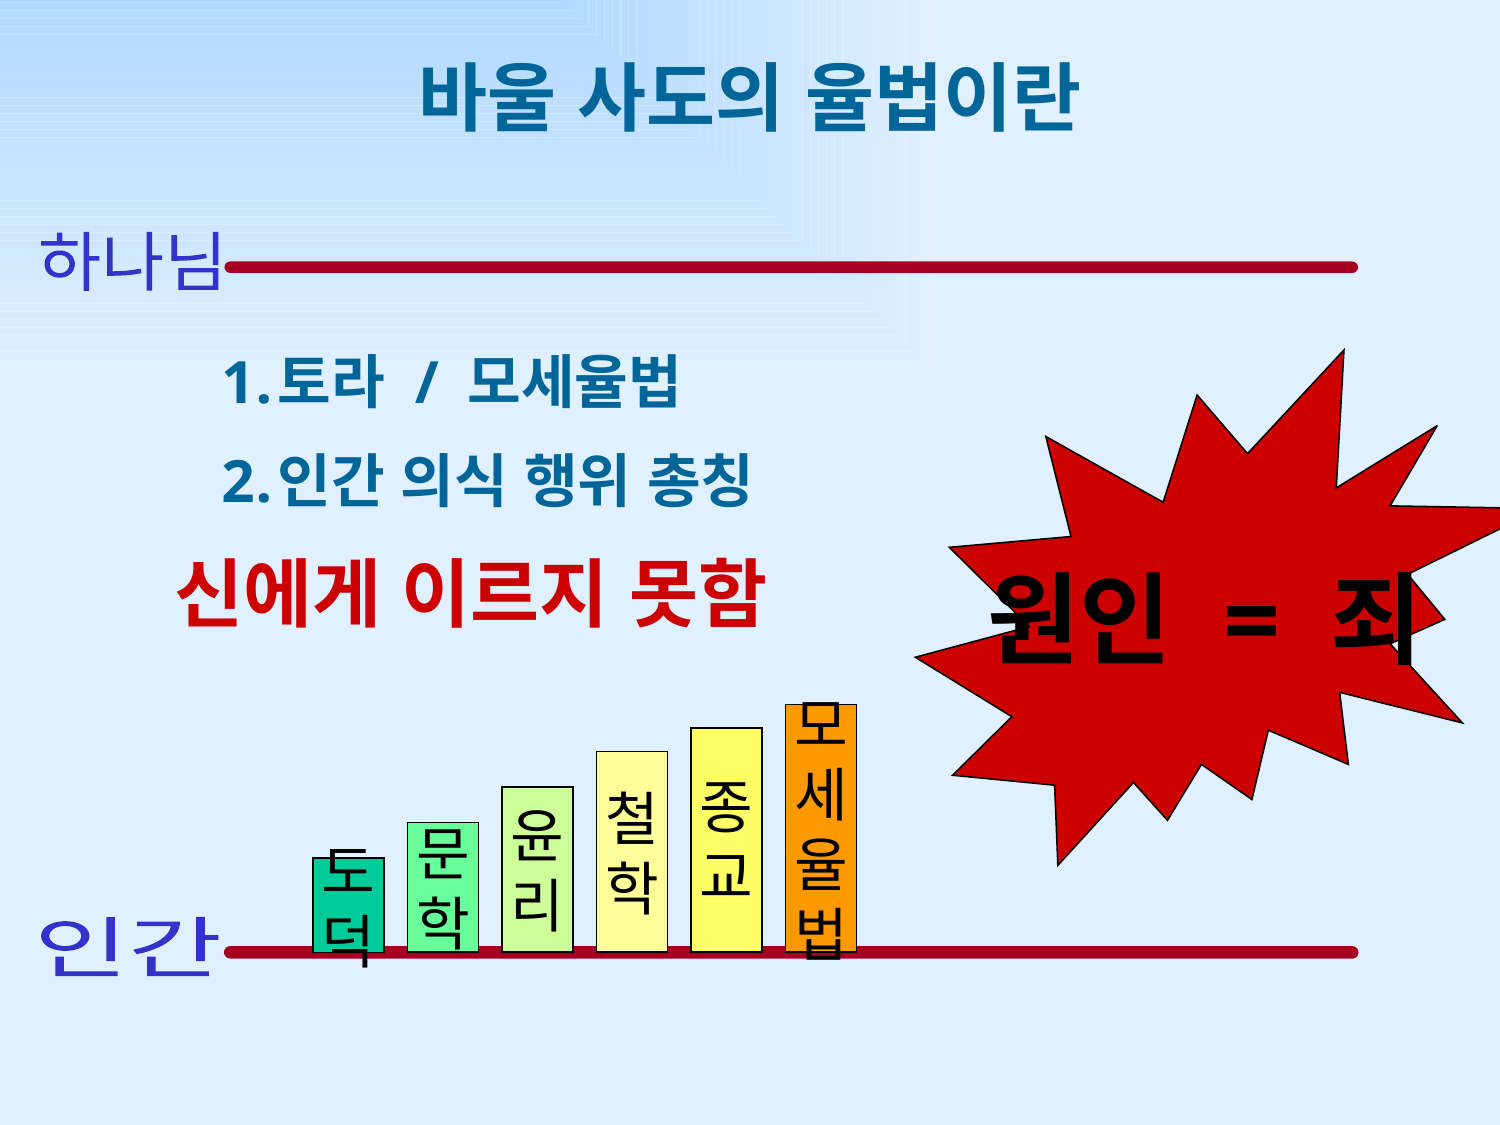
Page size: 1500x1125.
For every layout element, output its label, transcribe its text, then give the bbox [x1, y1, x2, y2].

text_box 원인 = 죄 [915, 350, 1500, 866]
text_box 종 교 [690, 727, 762, 953]
text_box 토라 / 모세율법 인간 의식 행위 총칭 [206, 337, 1341, 522]
text_box 윤 리 [501, 786, 573, 953]
text_box 신에게 이르지 못함 [159, 538, 892, 644]
text_box 도 덕 [312, 857, 384, 953]
text_box 철 학 [596, 751, 668, 953]
title 바울 사도의 율법이란 [253, 6, 1247, 185]
text_box 문 학 [407, 822, 479, 953]
text_box 모 세 율 법 [785, 704, 857, 953]
